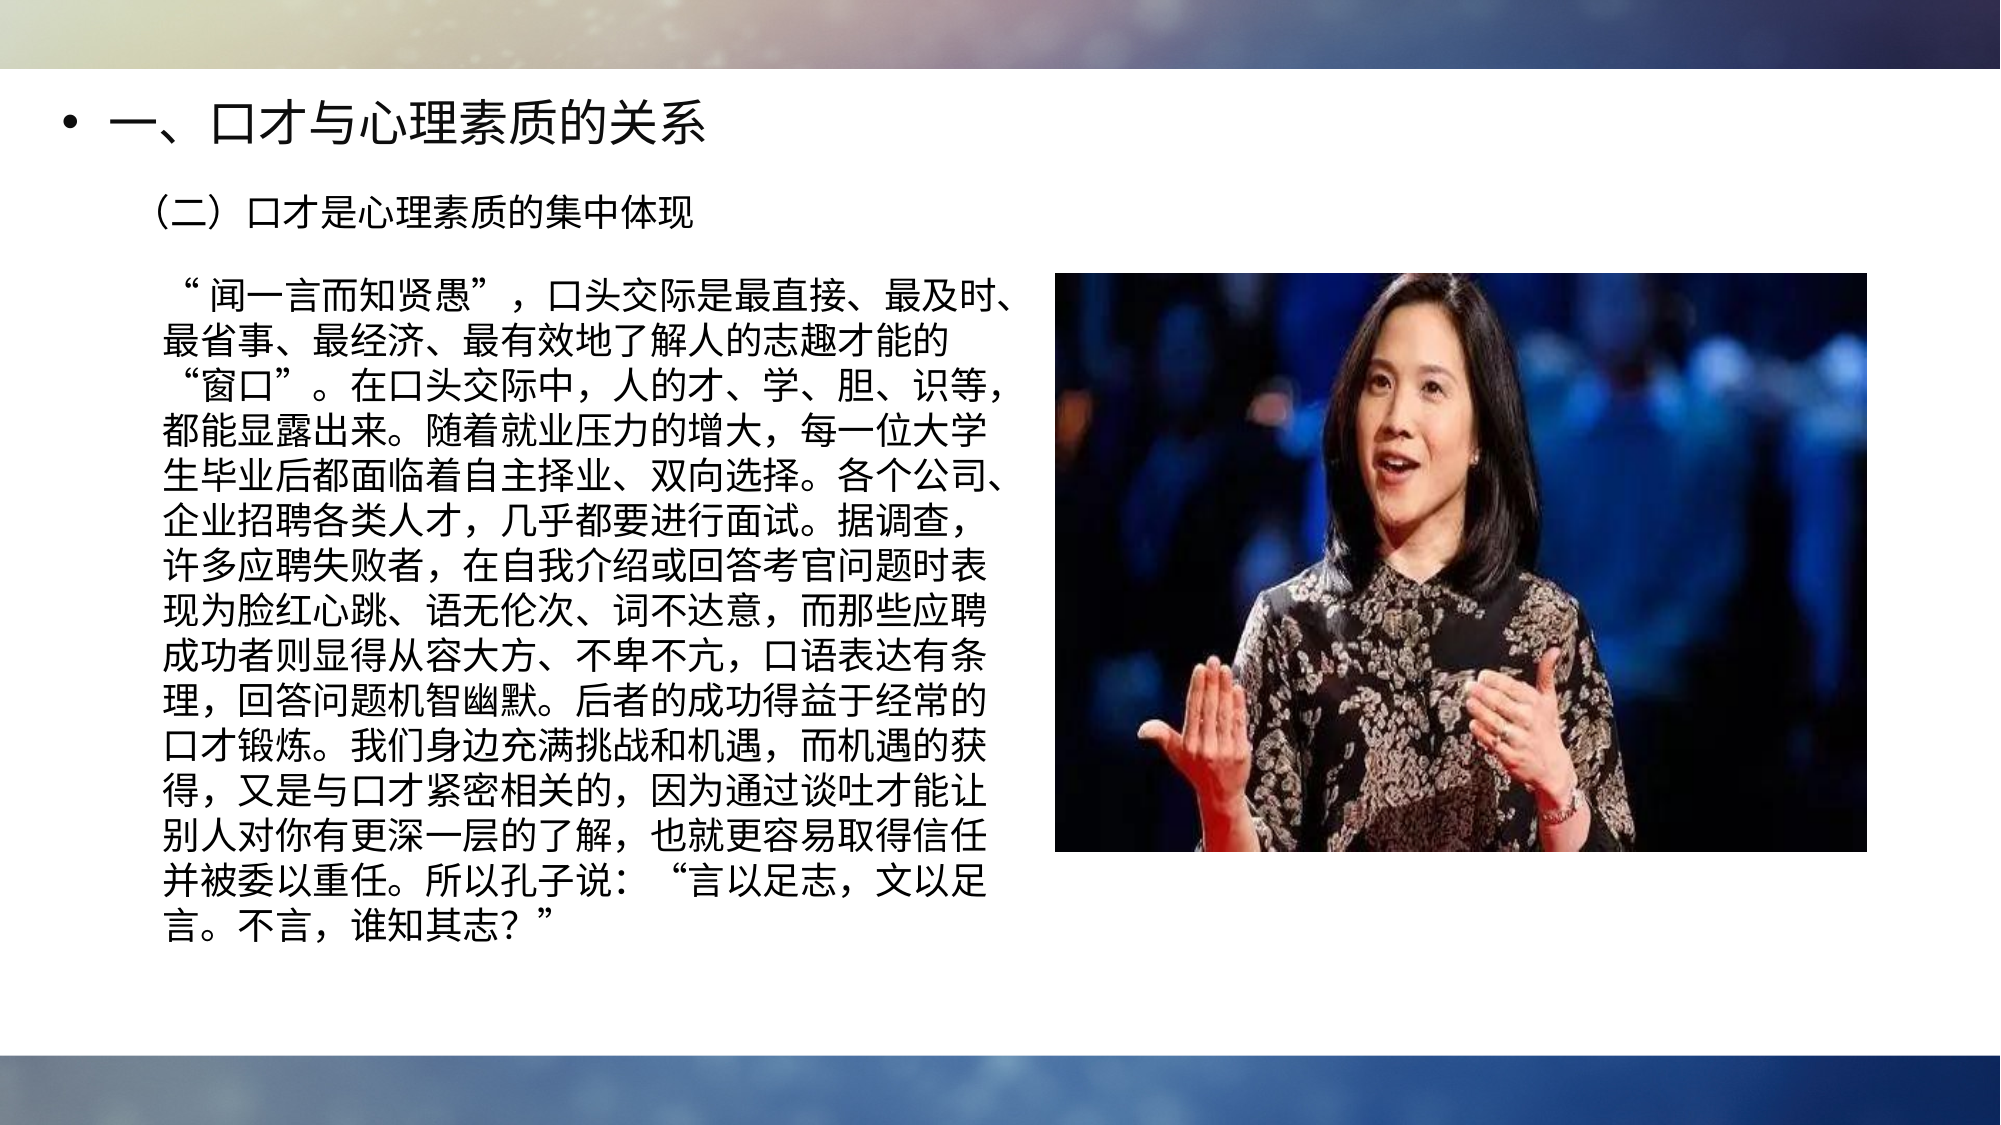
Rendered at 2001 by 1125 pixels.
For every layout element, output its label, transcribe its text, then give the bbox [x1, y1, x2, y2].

picture [1054, 273, 1867, 852]
picture [0, 1056, 2000, 1125]
text_box “闻一言而知贤愚”，口头交际是最直接、最及时、最省事、最经济、最有效地了解人的志趣才能的“窗口”。在口头交际中，人的才、学、胆、识等，都能显露出来。随着就业压力的增大，每一位大学生毕业后都面临着自主择业、双向选择。各个公司、企业招聘各类人才，几乎都要进行面试。据调查，许多应聘失败者，在自我介绍或回答考官问题时表现为脸红心跳、语无伦次、词不达意，而那些应聘成功者则显得从容大方、不卑不亢，口语表达有条理，回答问题机智幽默。后者的成功得益于经常的口才锻炼。我们身边充满挑战和机遇，而机遇的获得，又是与口才紧密相关的，因为通过谈吐才能让别人对你有更深一层的了解，也就更容易取得信任并被委以重任。所以孔子说：“言以足志，文以足言。不言，谁知其志？” [148, 264, 1013, 955]
text_box 一、口才与心理素质的关系 [46, 84, 925, 160]
text_box （二）口才是心理素质的集中体现 [117, 181, 710, 242]
picture [0, 0, 2000, 69]
